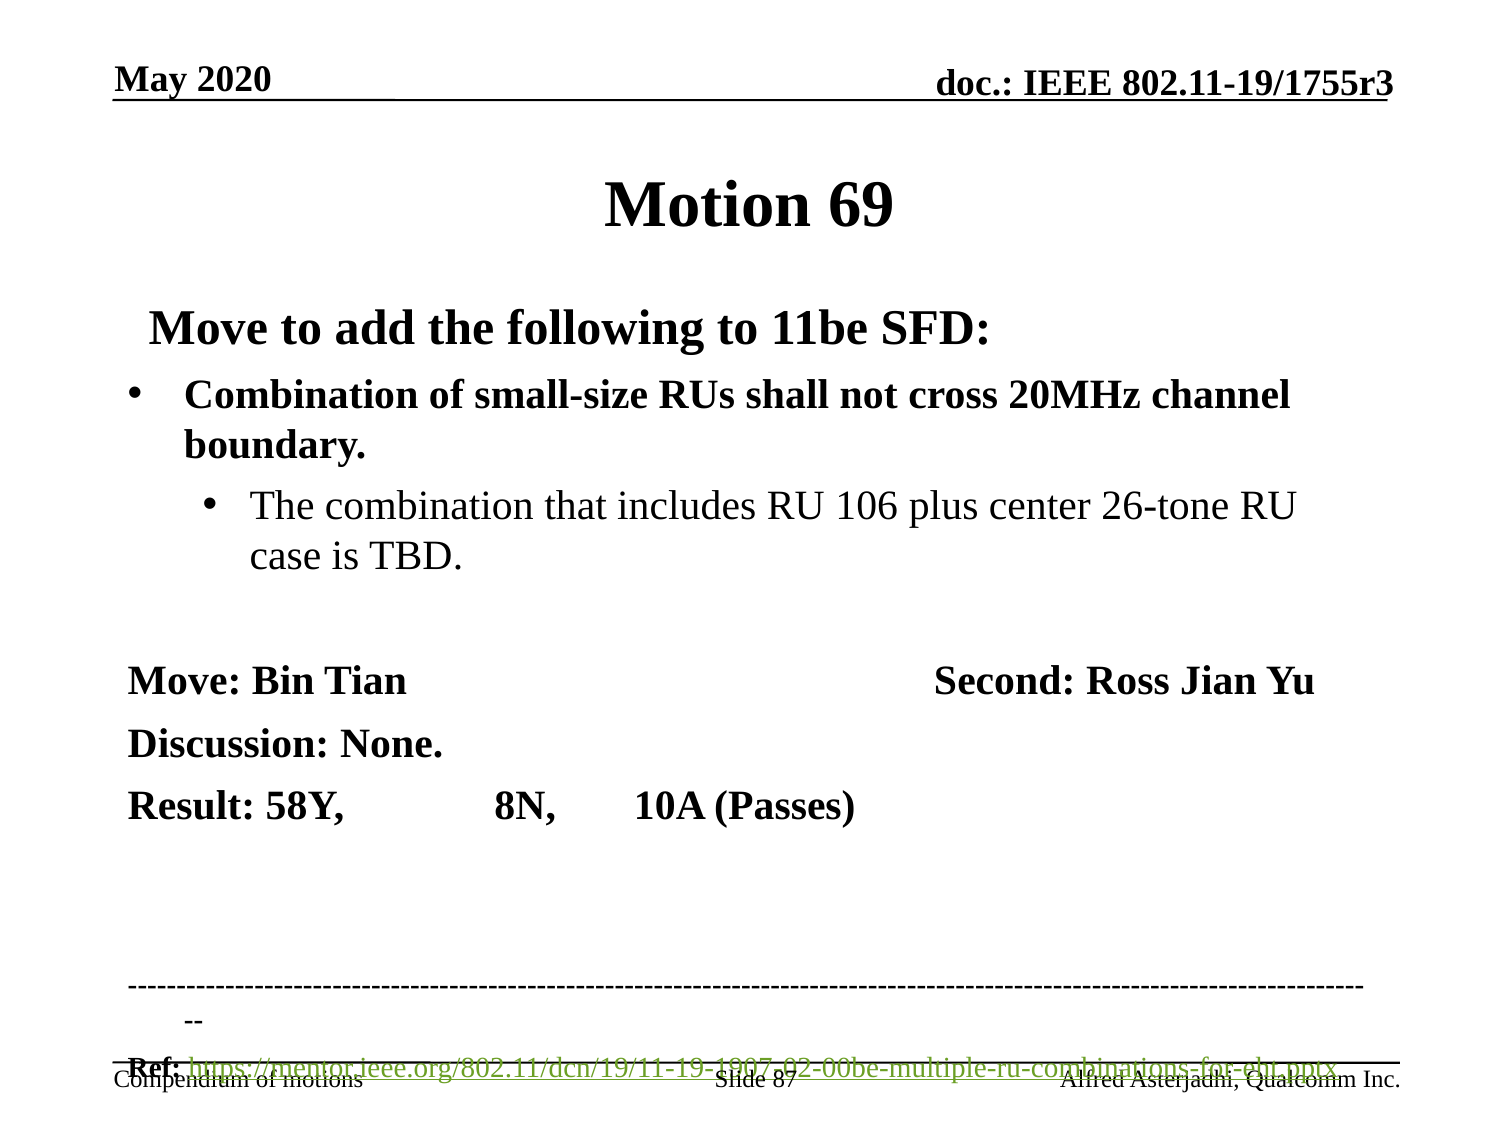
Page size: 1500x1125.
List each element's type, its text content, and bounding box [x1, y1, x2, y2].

title Motion 69 [112, 112, 1388, 286]
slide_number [114, 54, 423, 100]
slide_number Slide 87 [712, 1061, 800, 1123]
footer Alfred Asterjadhi, Qualcomm Inc. [878, 1061, 1402, 1093]
list Move to add the following to 11be SFD: Combination of small-size RUs shall not cross 20MHz channel boundary. The combination that includes RU 106 plus center 26-tone RU case is TBD. Move: Bin Tian Second: Ross Jian Yu Discussion: None. Result: 58Y, 8N, 10A (Passes) --------------------------------------------------------------------------------------------------------------------------------- Ref: https://mentor.ieee.org/802.11/dcn/19/11-19-1907-02-00be-multiple-ru-combinations-for-eht.pptx [112, 286, 1388, 1071]
